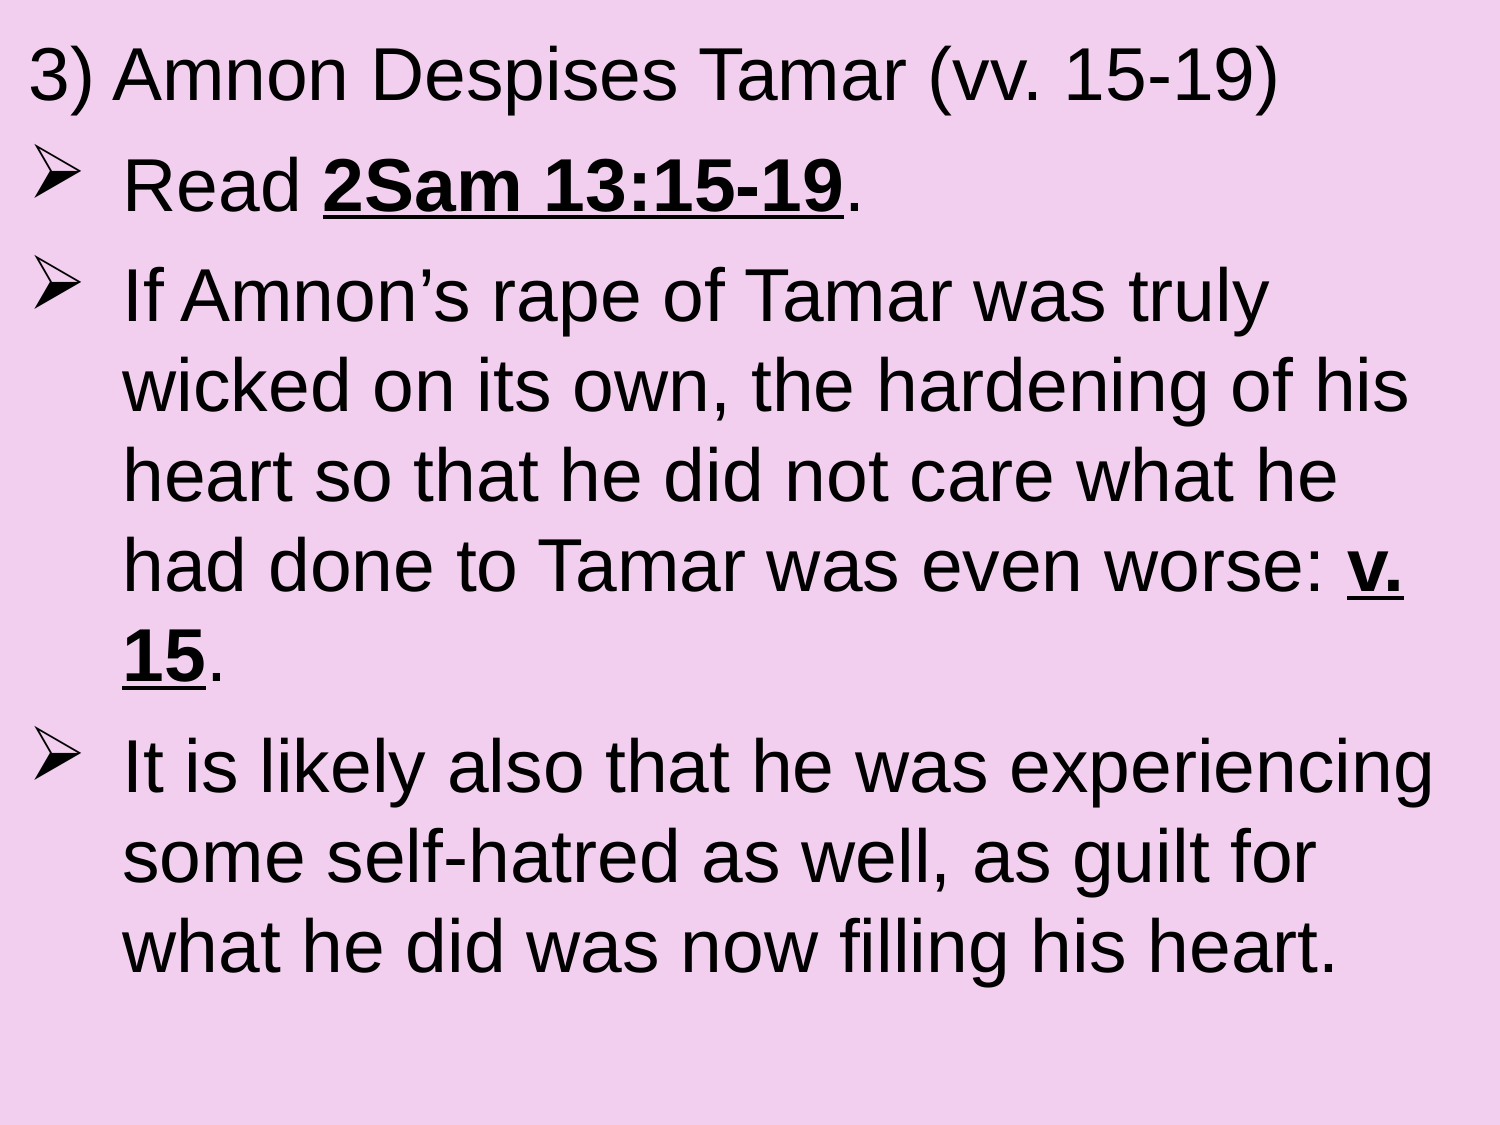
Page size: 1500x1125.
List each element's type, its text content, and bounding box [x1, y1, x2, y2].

subtitle 3) Amnon Despises Tamar (vv. 15-19) Read 2Sam 13:15-19. If Amnon’s rape of Tamar was truly wicked on its own, the hardening of his heart so that he did not care what he had done to Tamar was even worse: v. 15. It is likely also that he was experiencing some self-hatred as well, as guilt for what he did was now filling his heart. [13, 17, 1487, 1108]
